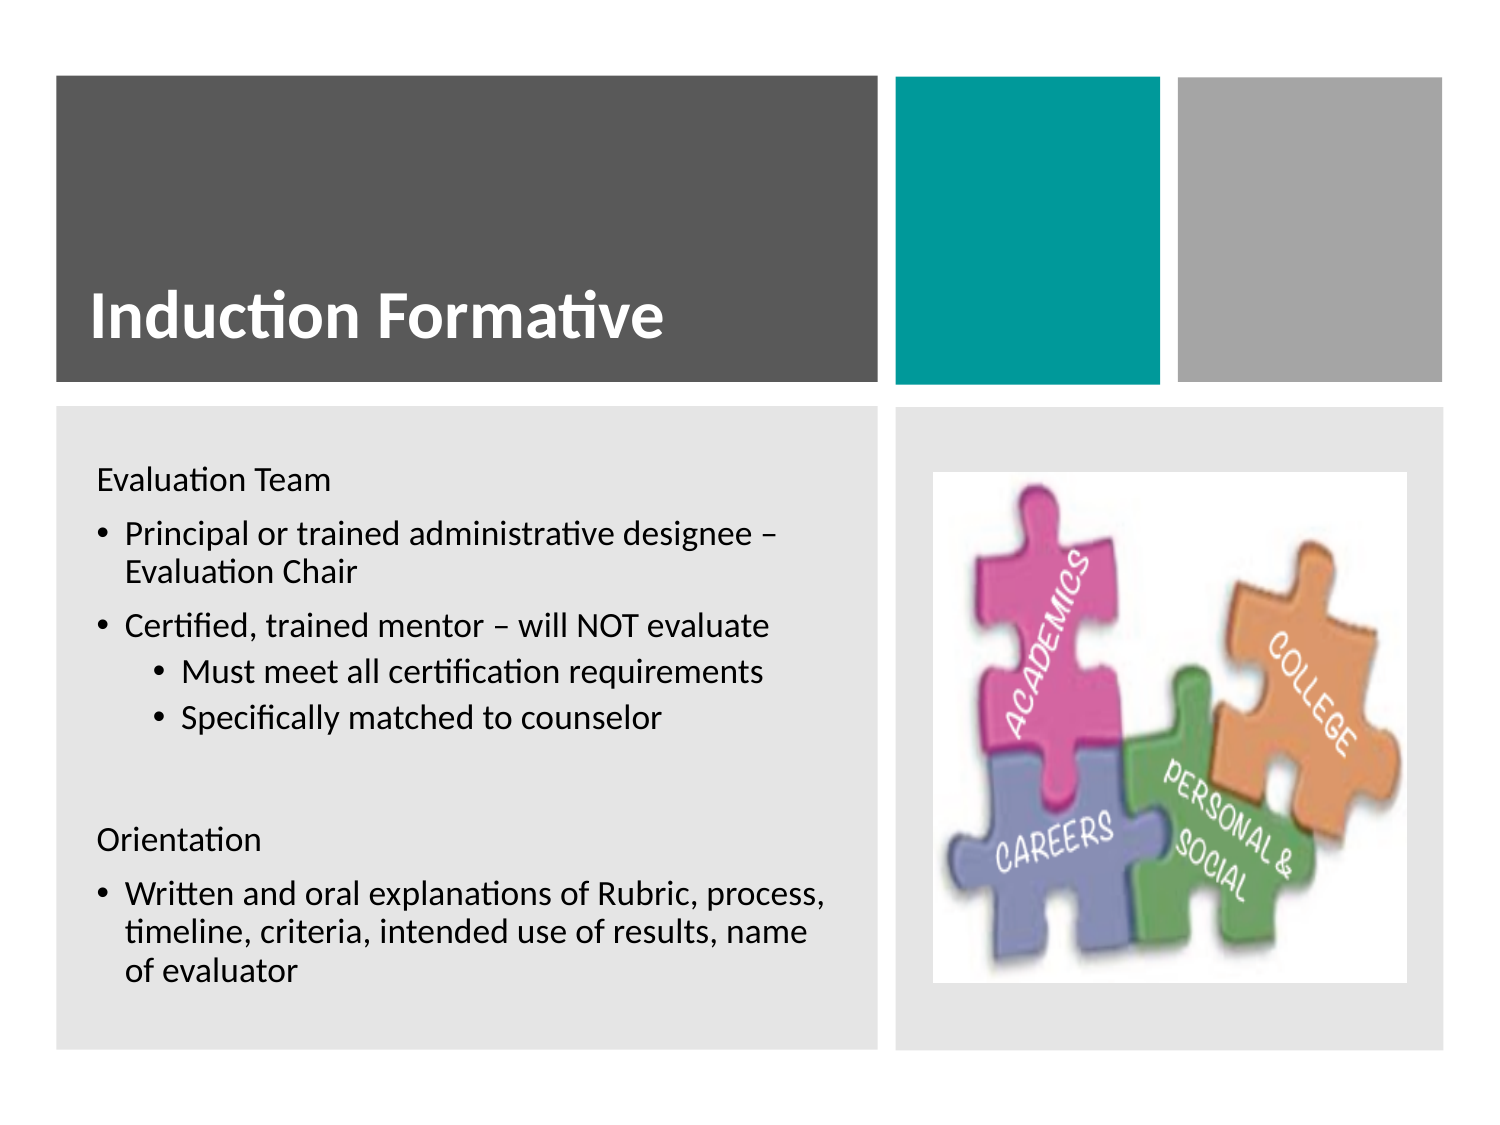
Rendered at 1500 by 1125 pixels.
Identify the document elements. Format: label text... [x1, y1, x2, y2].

text_box [895, 406, 1445, 1052]
picture [932, 472, 1407, 983]
list Evaluation Team Principal or trained administrative designee – Evaluation Chair Certified, trained mentor – will NOT evaluate Must meet all certification requirements Specifically matched to counselor Orientation Written and oral explanations of Rubric, process, timeline, criteria, intended use of results, name of evaluator [96, 445, 840, 1006]
text_box [895, 76, 1161, 386]
text_box [55, 405, 879, 1051]
text_box [1177, 76, 1443, 383]
title Induction Formative [89, 119, 840, 354]
text_box [55, 75, 879, 383]
